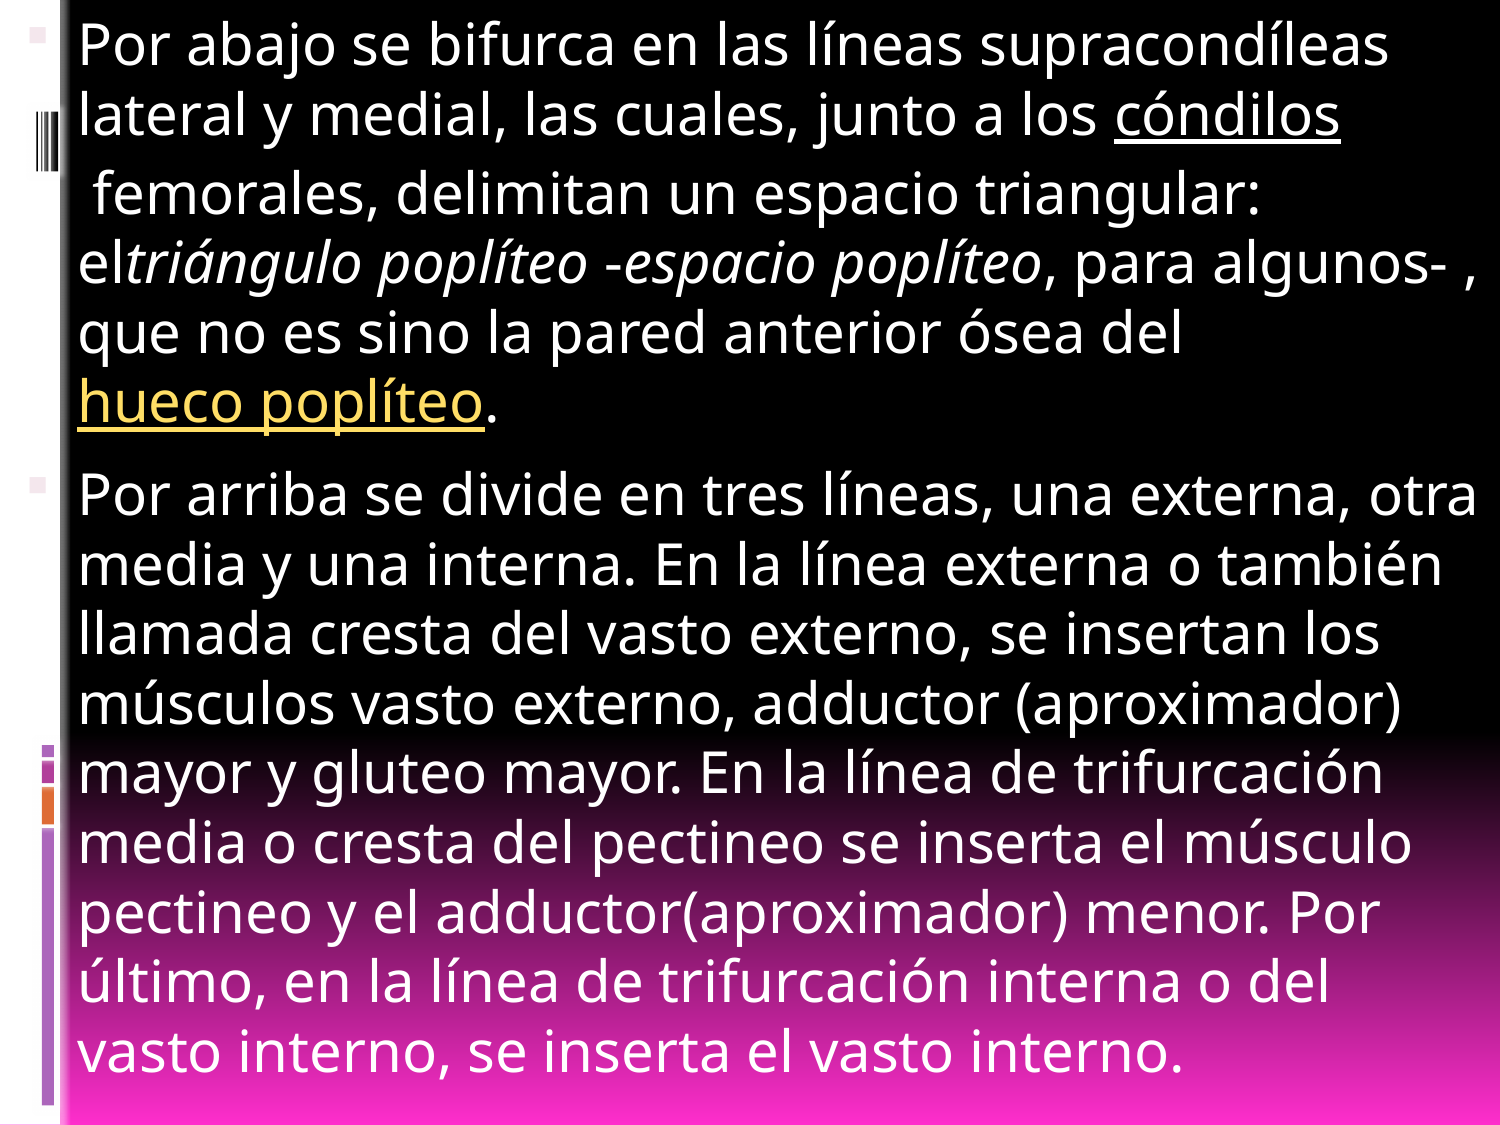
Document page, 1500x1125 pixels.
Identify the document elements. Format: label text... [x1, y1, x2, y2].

list Por abajo se bifurca en las líneas supracondíleas lateral y medial, las cuales, junto a los cóndilos femorales, delimitan un espacio triangular: eltriángulo poplíteo -espacio poplíteo, para algunos- , que no es sino la pared anterior ósea del hueco poplíteo. Por arriba se divide en tres líneas, una externa, otra media y una interna. En la línea externa o también llamada cresta del vasto externo, se insertan los músculos vasto externo, adductor (aproximador) mayor y gluteo mayor. En la línea de trifurcación media o cresta del pectineo se inserta el músculo pectineo y el adductor(aproximador) menor. Por último, en la línea de trifurcación interna o del vasto interno, se inserta el vasto interno. [0, 0, 1500, 1125]
